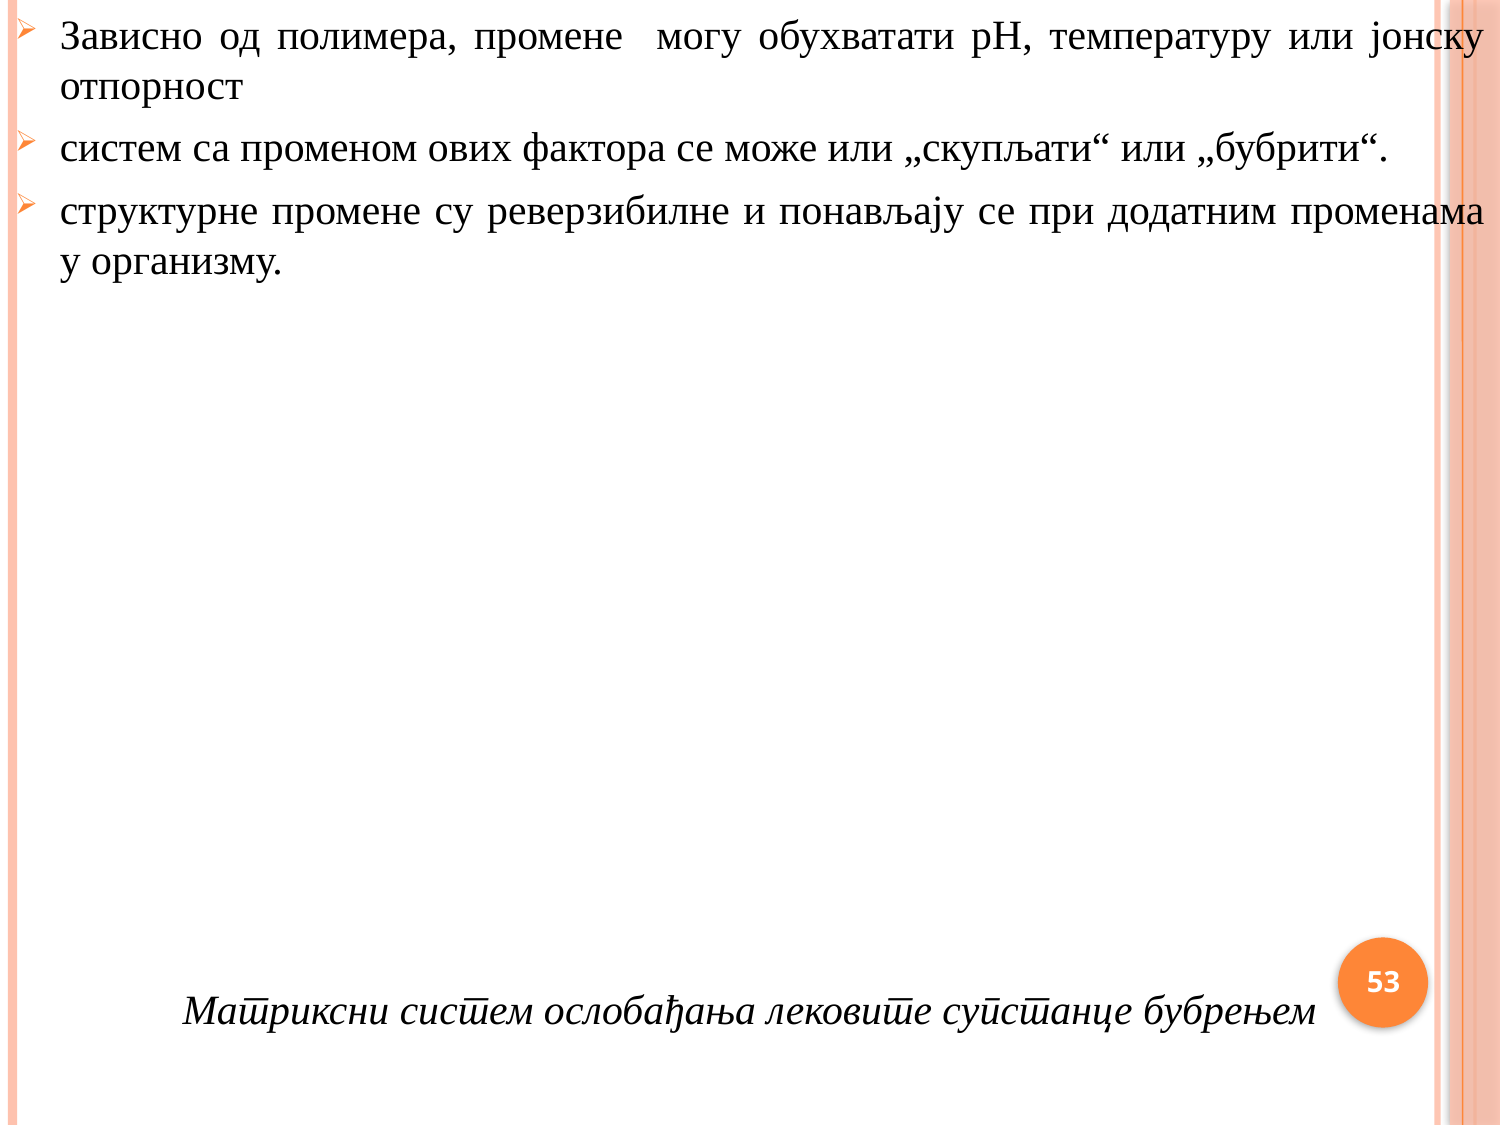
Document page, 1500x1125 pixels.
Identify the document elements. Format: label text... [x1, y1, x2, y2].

list Зависно од полимера, промене могу обухватати pH, температуру или јонску отпорност систем са променом ових фактора се може или „скупљати“ или „бубрити“. структурне промене су реверзибилне и понављају се при додатним променама у организму. Матриксни систем ослобађања лековите супстанце бубрењем [0, 0, 1500, 1125]
slide_number 53 [1333, 940, 1434, 1026]
